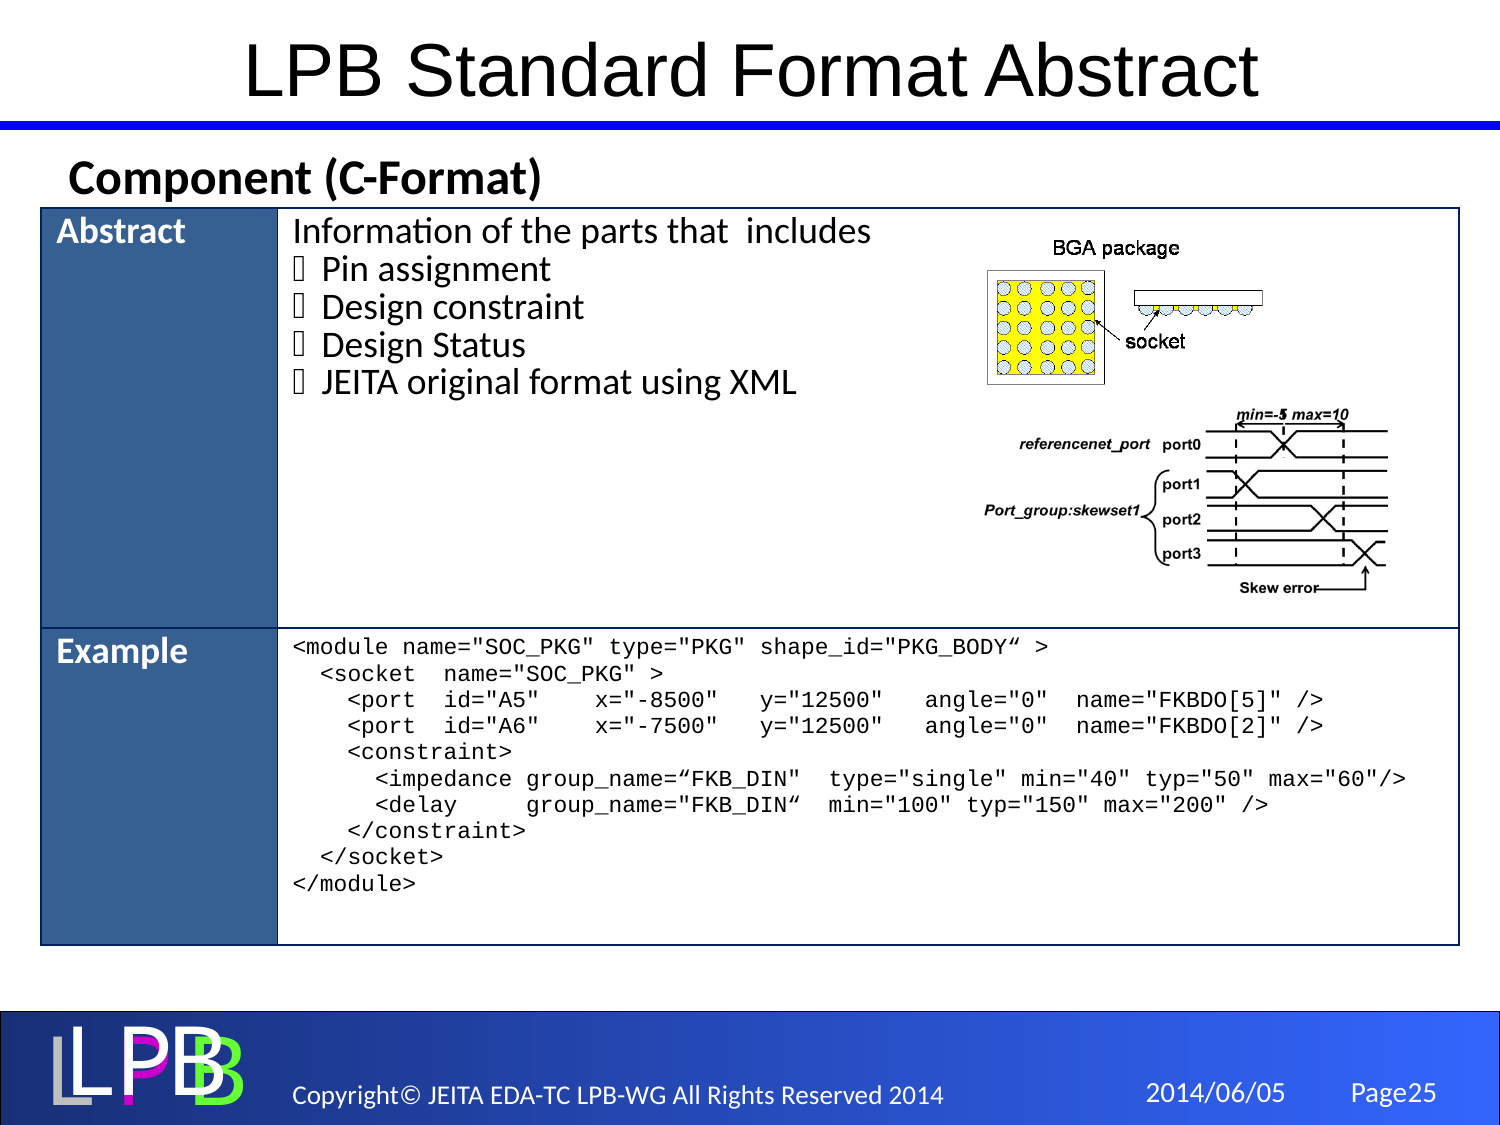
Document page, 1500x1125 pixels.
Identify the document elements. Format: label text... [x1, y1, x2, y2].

table_cell <module name="SOC_PKG" type="PKG" shape_id="PKG_BODY“ > <socket name="SOC_PKG" > <port id="A5" x="-8500" y="12500" angle="0" name="FKBDO[5]" /> <port id="A6" x="-7500" y="12500" angle="0" name="FKBDO[2]" /> <constraint> <impedance group_name=“FKB_DIN" type="single" min="40" typ="50" max="60"/> <delay group_name="FKB_DIN“ min="100" typ="150" max="200" /> </constraint> </socket> </module> [278, 629, 1458, 944]
text_box Component (C-Format) [54, 137, 558, 207]
table_header Information of the parts that includes Pin assignment Design constraint Design Status JEITA original format using XML [278, 209, 1458, 627]
title LPB Standard Format Abstract [80, 19, 1424, 114]
picture [974, 399, 1389, 606]
picture [985, 231, 1264, 386]
table_header Abstract [42, 209, 277, 627]
table_cell Example [42, 629, 277, 944]
